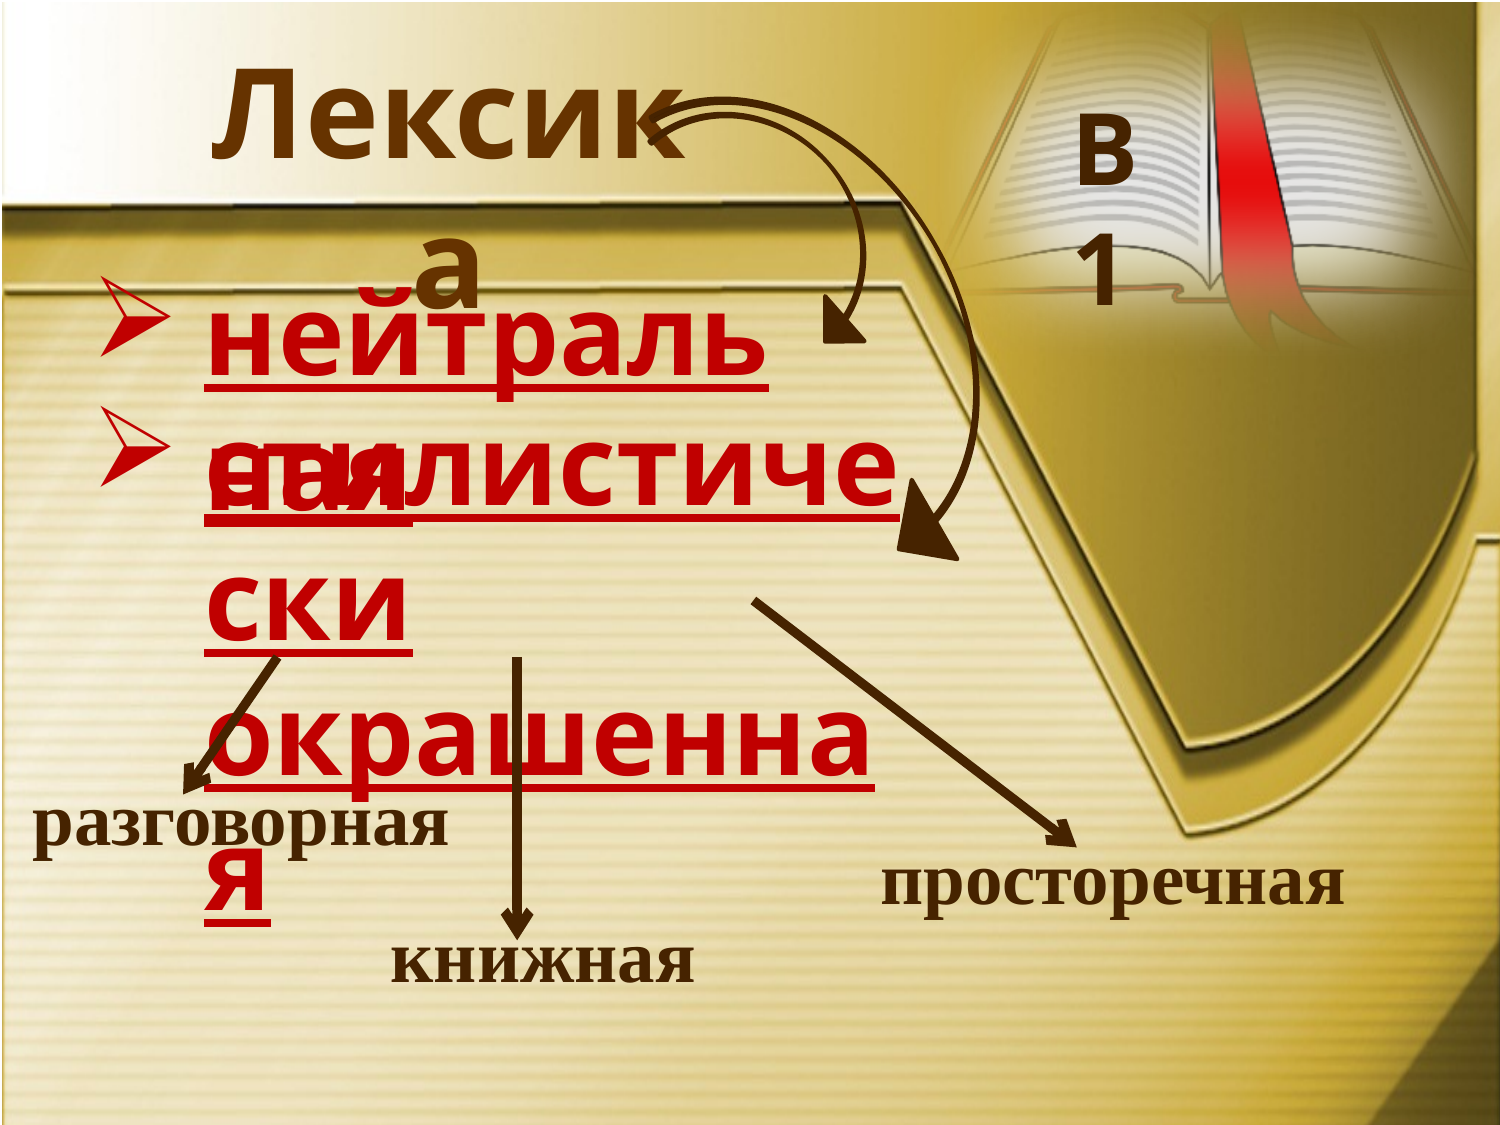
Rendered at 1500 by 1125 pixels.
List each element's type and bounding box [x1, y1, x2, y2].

text_box [182, 656, 278, 795]
text_box [753, 600, 1078, 848]
picture [2, 0, 1500, 1125]
